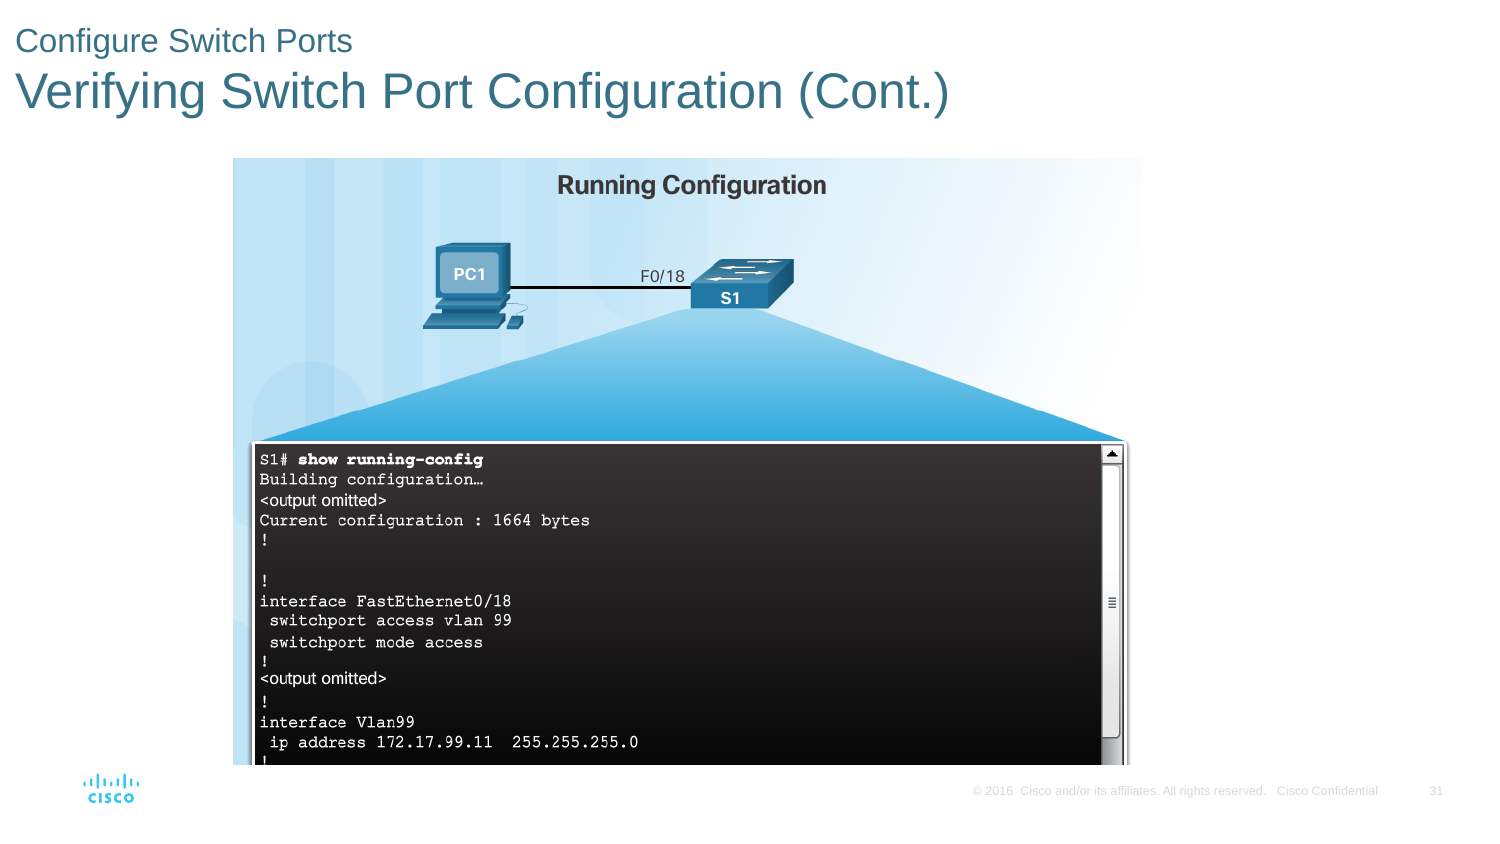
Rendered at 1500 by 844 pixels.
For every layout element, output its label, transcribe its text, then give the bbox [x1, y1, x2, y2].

title Configure Switch Ports Verifying Switch Port Configuration (Cont.) [0, 6, 1500, 131]
picture [233, 158, 1141, 766]
